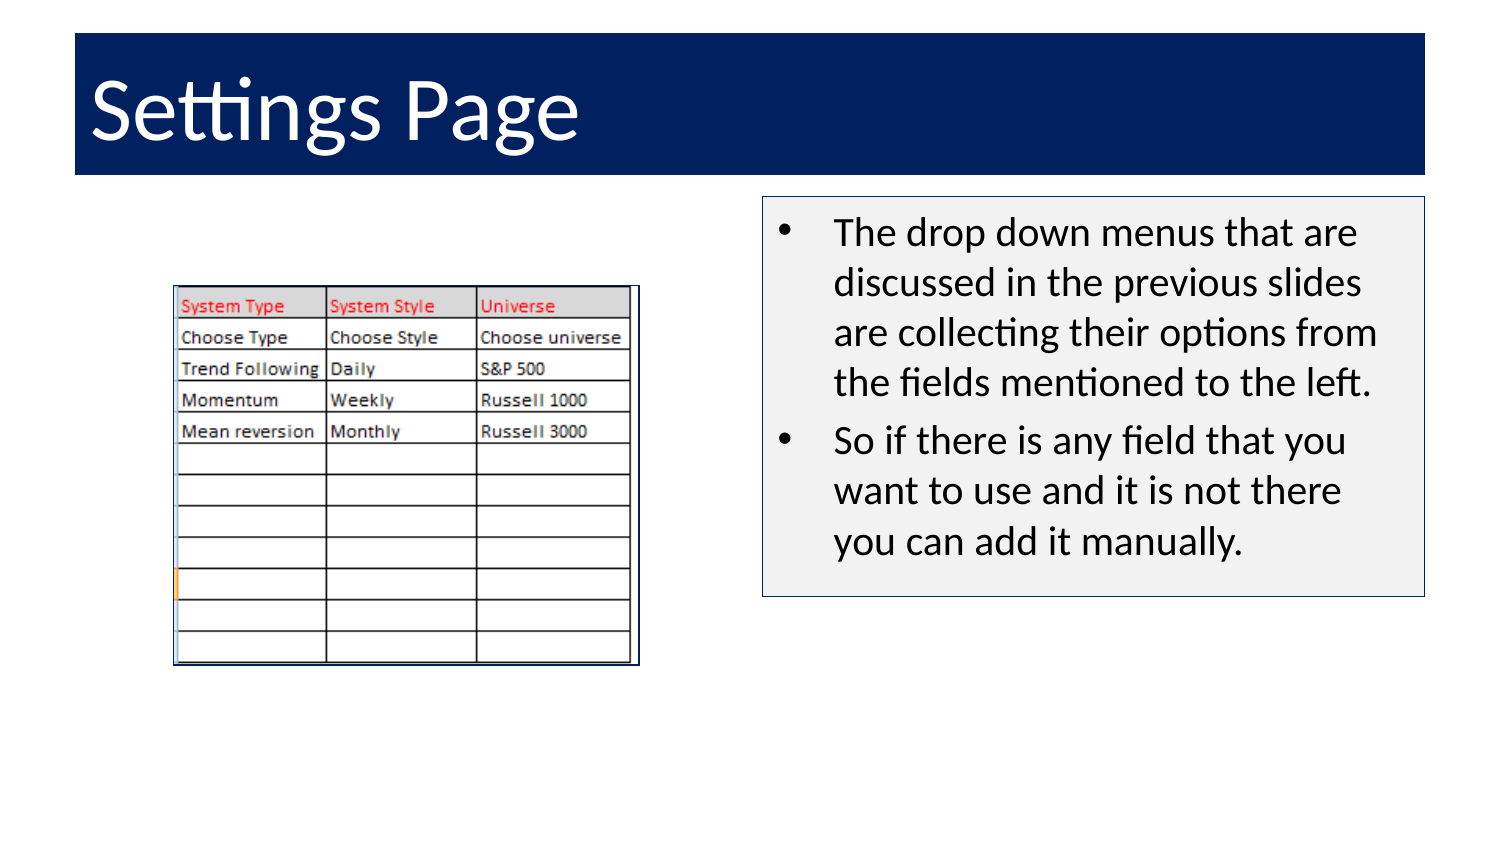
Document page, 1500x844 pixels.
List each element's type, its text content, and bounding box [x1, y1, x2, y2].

list The drop down menus that are discussed in the previous slides are collecting their options from the fields mentioned to the left. So if there is any field that you want to use and it is not there you can add it manually. [762, 196, 1425, 597]
title Settings Page [75, 33, 1425, 175]
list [173, 285, 639, 665]
